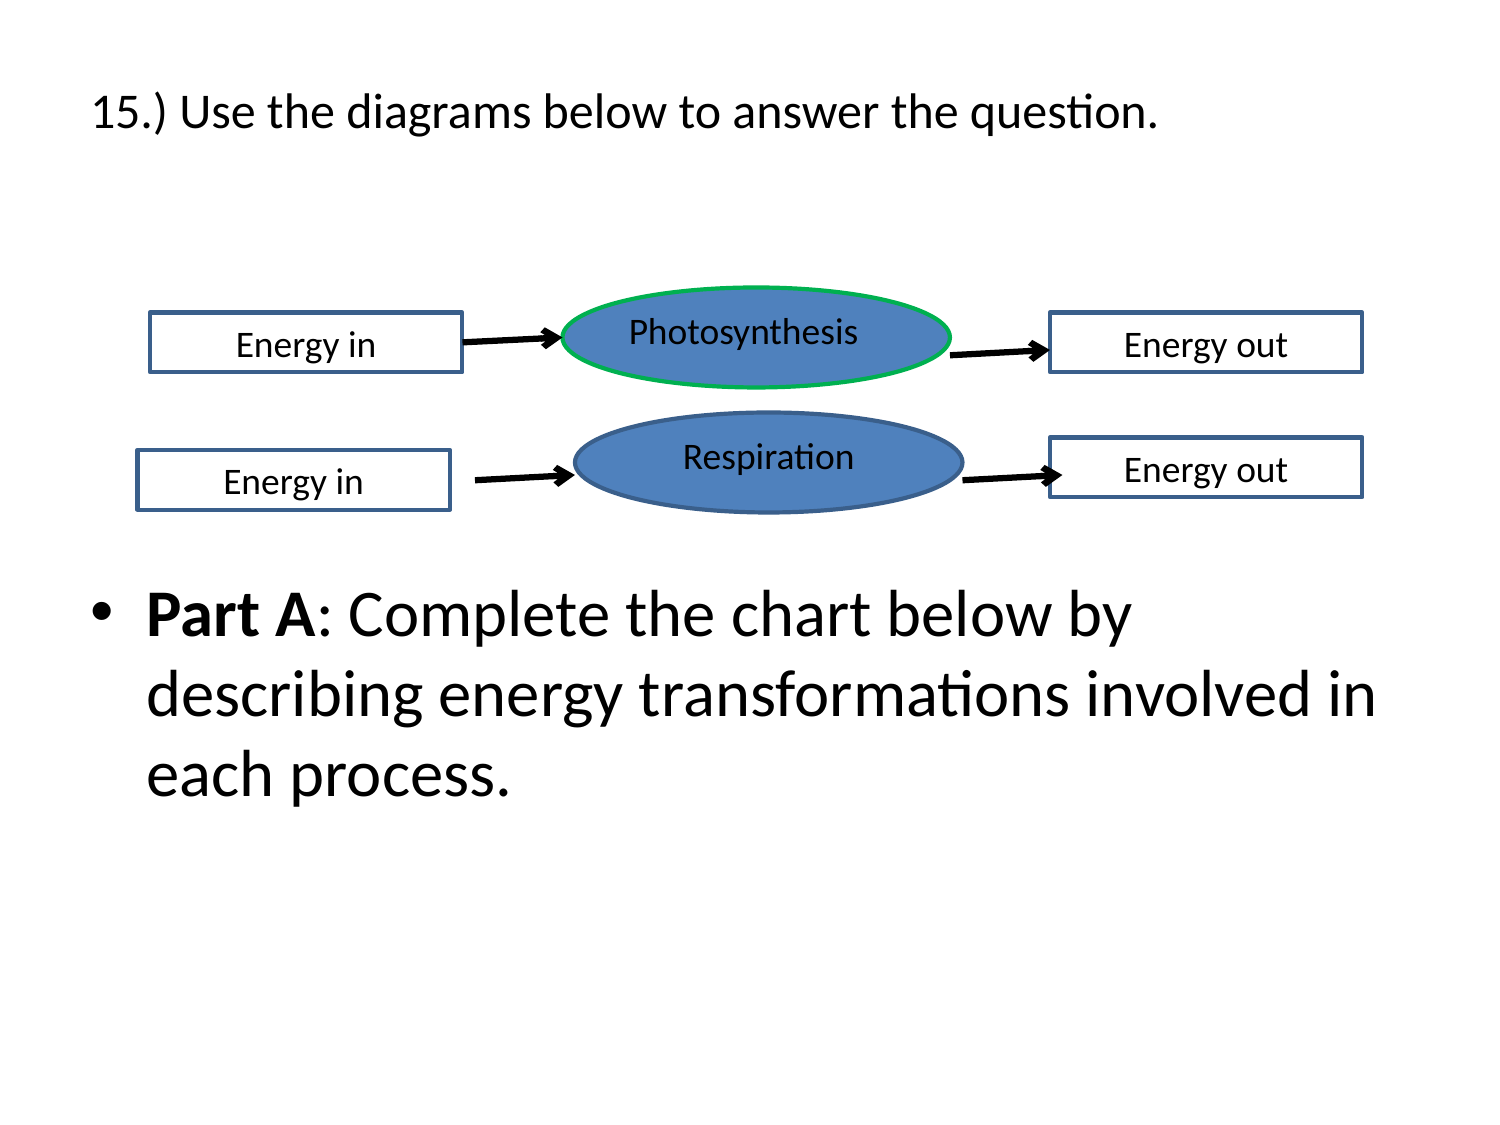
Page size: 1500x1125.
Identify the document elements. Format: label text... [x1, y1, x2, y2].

text_box Energy in [149, 312, 463, 373]
text_box [622, 285, 890, 299]
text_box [949, 349, 1051, 356]
text_box Photosynthesis [587, 299, 900, 360]
text_box [560, 301, 953, 390]
text_box Energy in [137, 449, 450, 510]
text_box Respiration [612, 424, 925, 485]
title 15.) Use the diagrams below to answer the question. [75, 45, 1425, 233]
text_box [635, 410, 902, 424]
text_box Energy out [1049, 437, 1363, 498]
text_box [474, 474, 576, 481]
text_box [962, 474, 1063, 481]
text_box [462, 337, 563, 343]
list Part A: Complete the chart below by describing energy transformations involved in each process. [75, 562, 1425, 1005]
text_box Energy out [1049, 312, 1363, 373]
text_box [572, 430, 965, 515]
